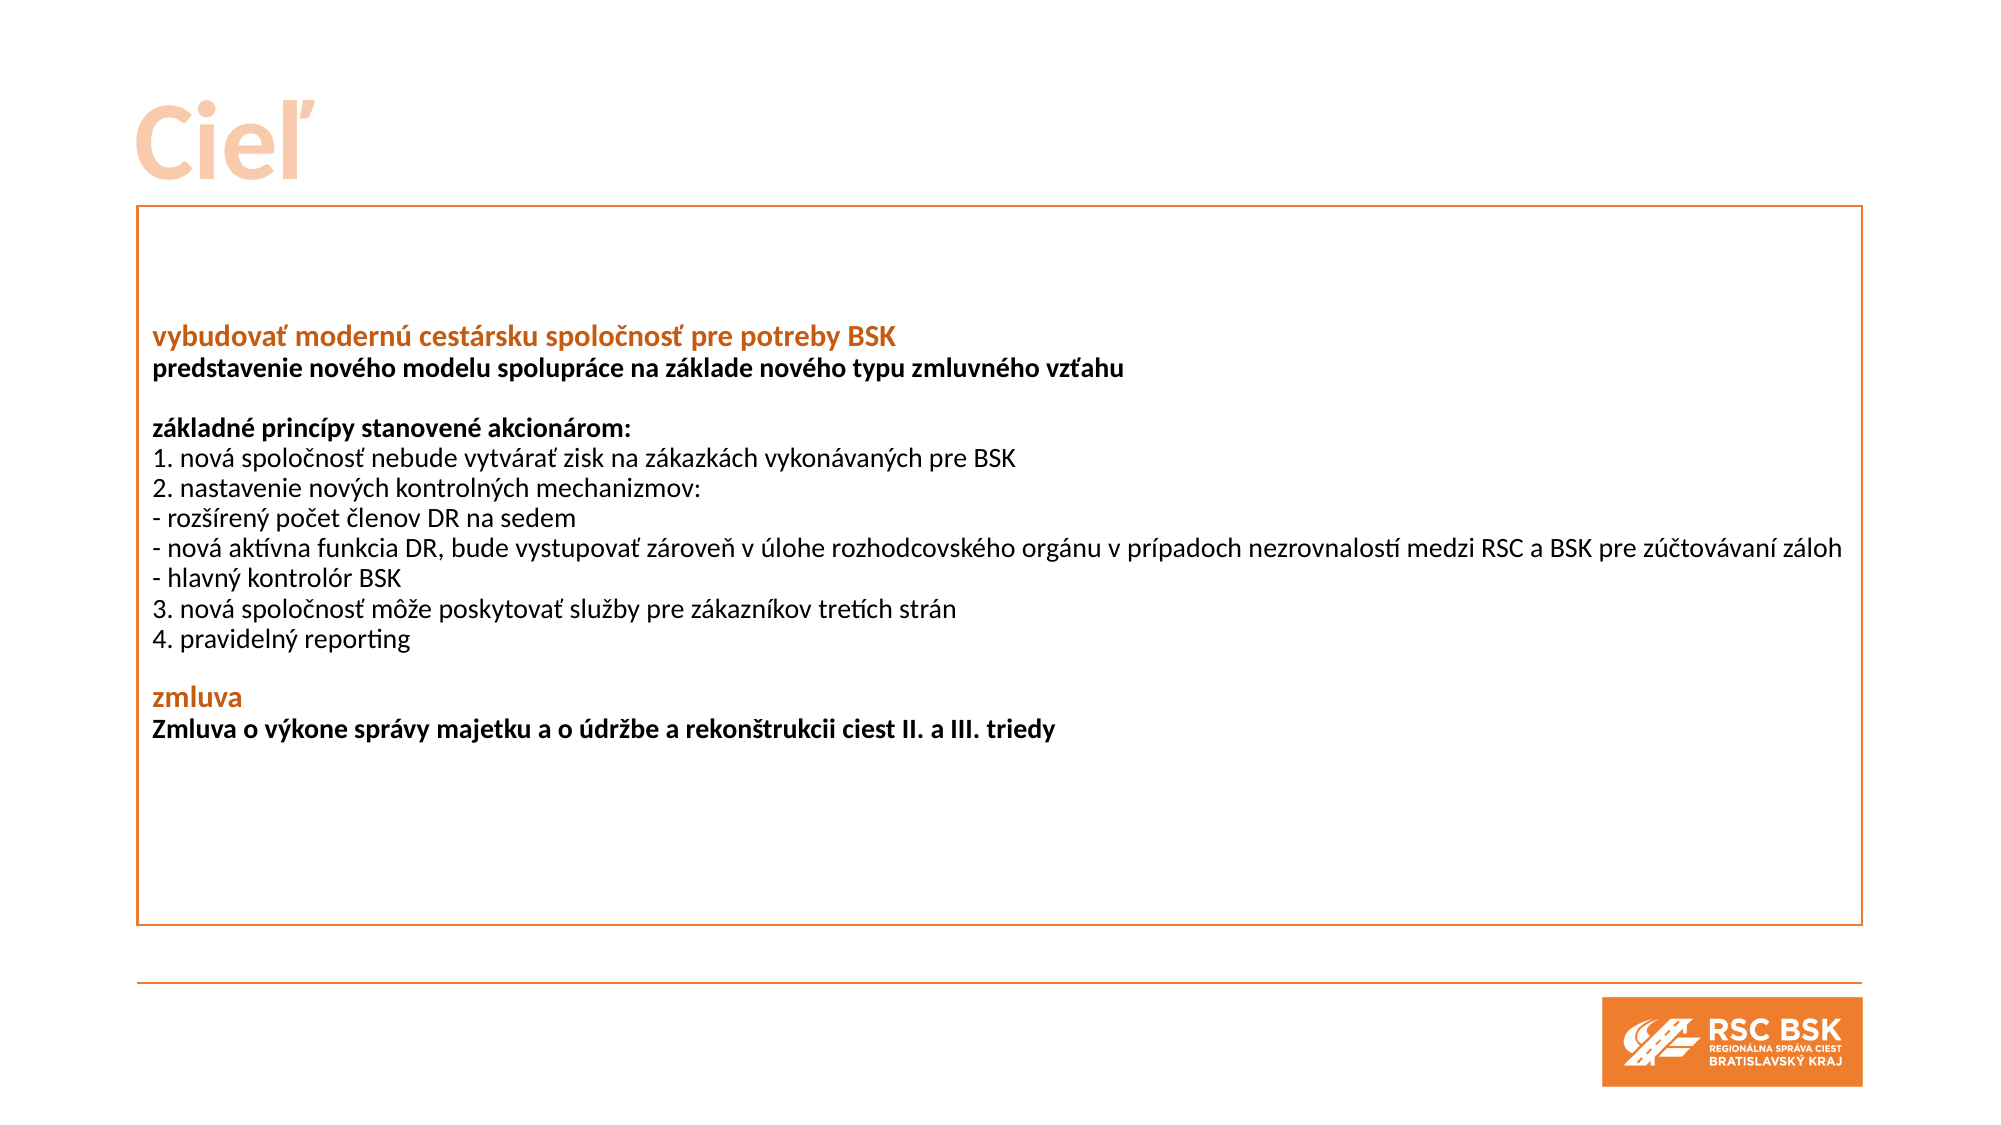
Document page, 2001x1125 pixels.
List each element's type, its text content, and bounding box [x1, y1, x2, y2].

text_box Cieľ [0, 59, 484, 210]
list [1602, 997, 1863, 1087]
title vybudovať modernú cestársku spoločnosť pre potreby BSK predstavenie nového modelu spolupráce na základe nového typu zmluvného vzťahu základné princípy stanovené akcionárom: 1. nová spoločnosť nebude vytvárať zisk na zákazkách vykonávaných pre BSK 2. nastavenie nových kontrolných mechanizmov: - rozšírený počet členov DR na sedem - nová aktívna funkcia DR, bude vystupovať zároveň v úlohe rozhodcovského orgánu v prípadoch nezrovnalostí medzi RSC a BSK pre zúčtovávaní záloh - hlavný kontrolór BSK 3. nová spoločnosť môže poskytovať služby pre zákazníkov tretích strán 4. pravidelný reporting zmluva Zmluva o výkone správy majetku a o údržbe a rekonštrukcii ciest II. a III. triedy [136, 205, 1863, 926]
